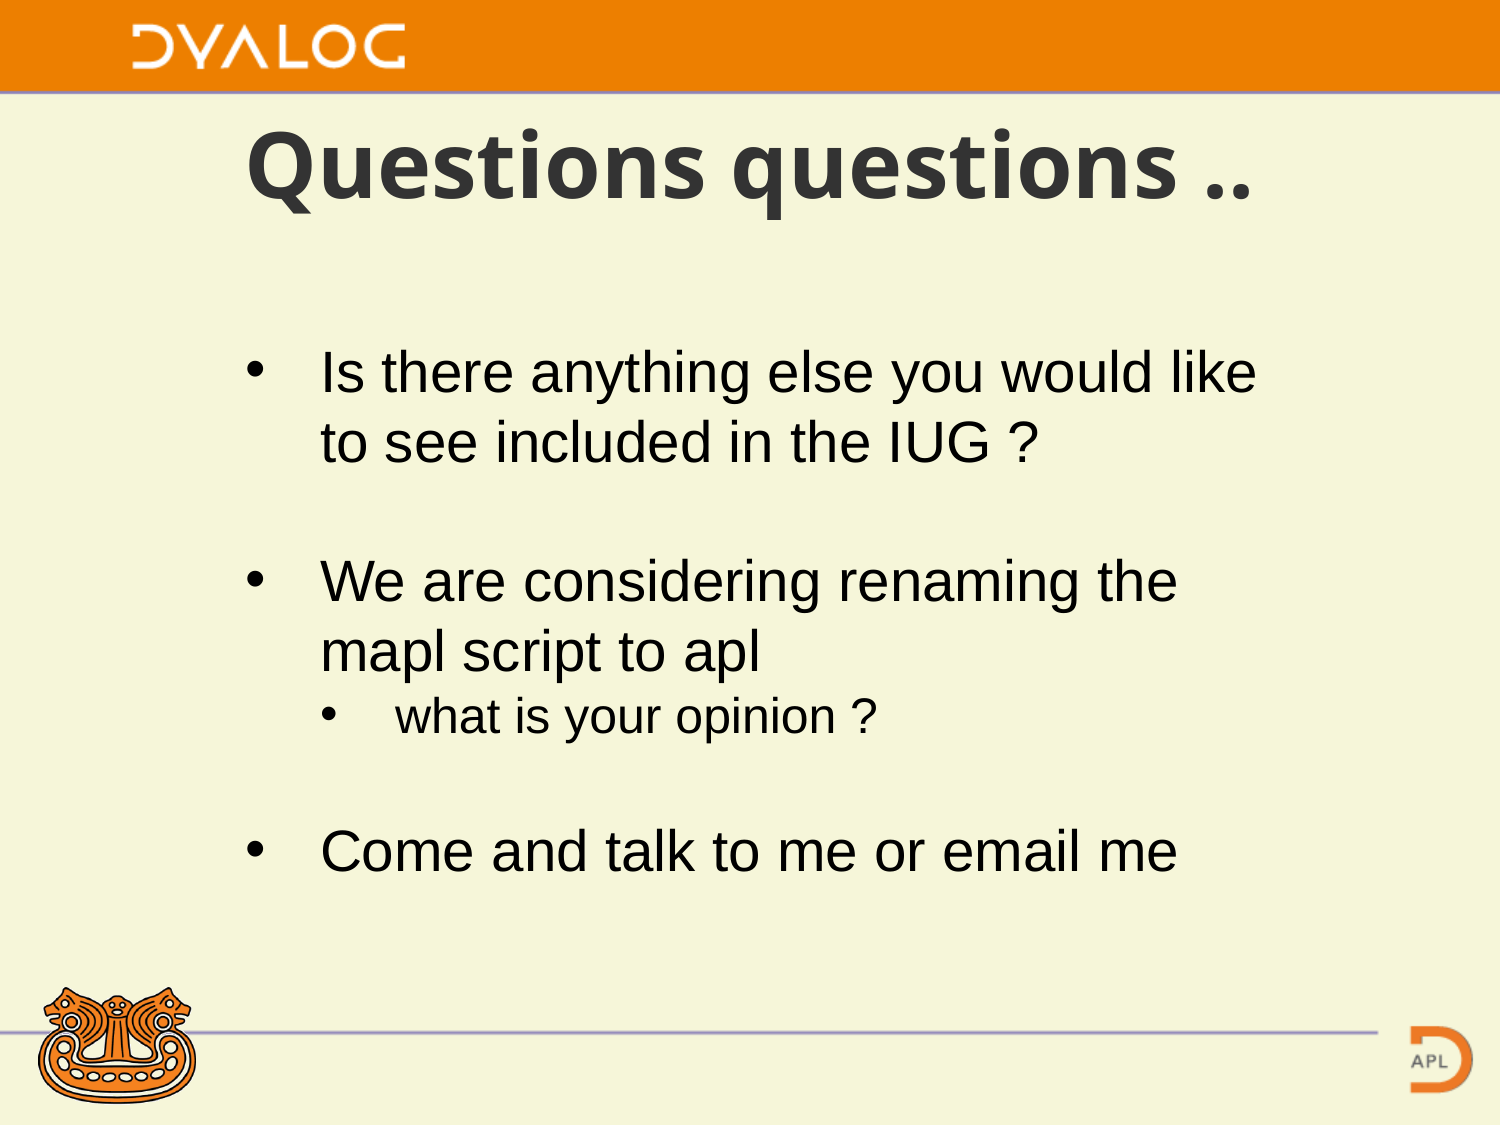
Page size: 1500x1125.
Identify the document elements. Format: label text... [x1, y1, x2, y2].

subtitle Is there anything else you would like to see included in the IUG ? We are considering renaming the mapl script to apl what is your opinion ? Come and talk to me or email me [230, 326, 1281, 949]
picture [0, 0, 1500, 1125]
title Questions questions .. [112, 99, 1388, 291]
